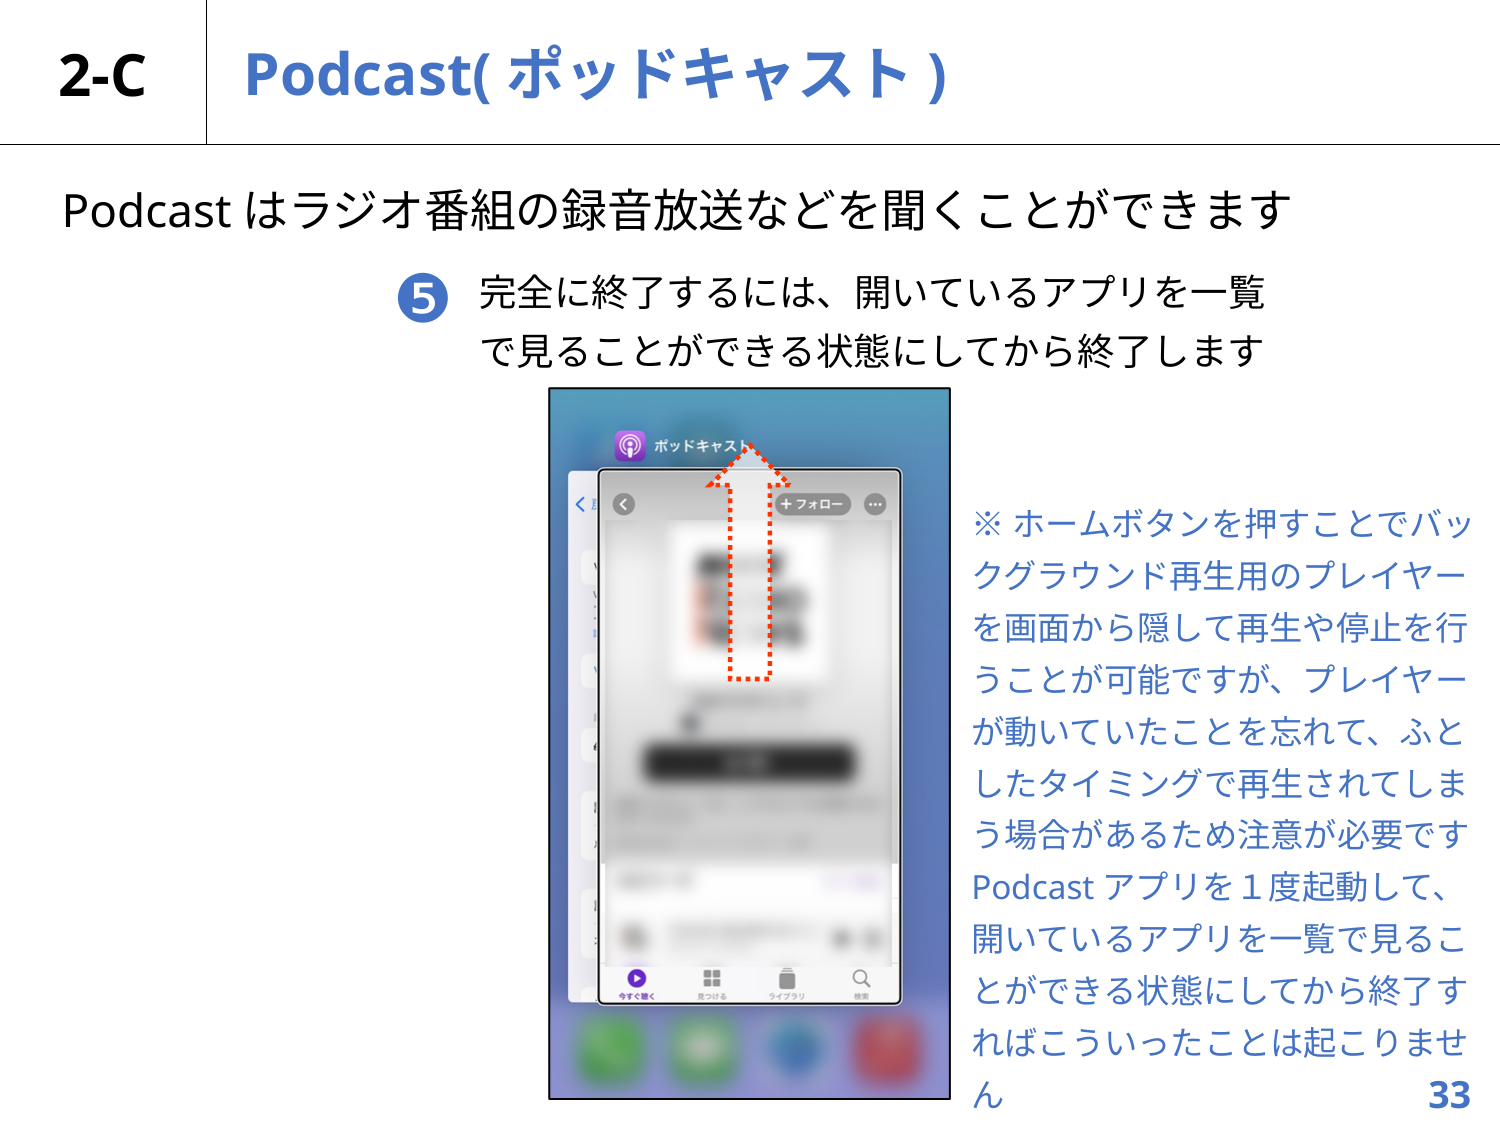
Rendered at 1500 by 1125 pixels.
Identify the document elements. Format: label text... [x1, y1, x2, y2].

text_box Podcastはラジオ番組の録音放送などを聞くことができます [46, 180, 1500, 274]
text_box 完全に終了するには、開いているアプリを一覧で見ることができる状態にしてから終了します [464, 274, 1293, 381]
picture [548, 387, 951, 1100]
text_box ❺ [378, 248, 455, 343]
text_box ※ホームボタンを押すことでバックグラウンド再生用のプレイヤーを画面から隠して再生や停止を行うことが可能ですが、プレイヤーが動いていたことを忘れて、ふとしたタイミングで再生されてしまう場合があるため注意が必要です Podcastアプリを１度起動して、 開いているアプリを一覧で見ることができる状態にしてから終了すればこういったことは起こりません [956, 483, 1500, 1122]
title Podcast(ポッドキャスト) [228, 36, 1472, 116]
text_box 2-C [0, 0, 207, 147]
